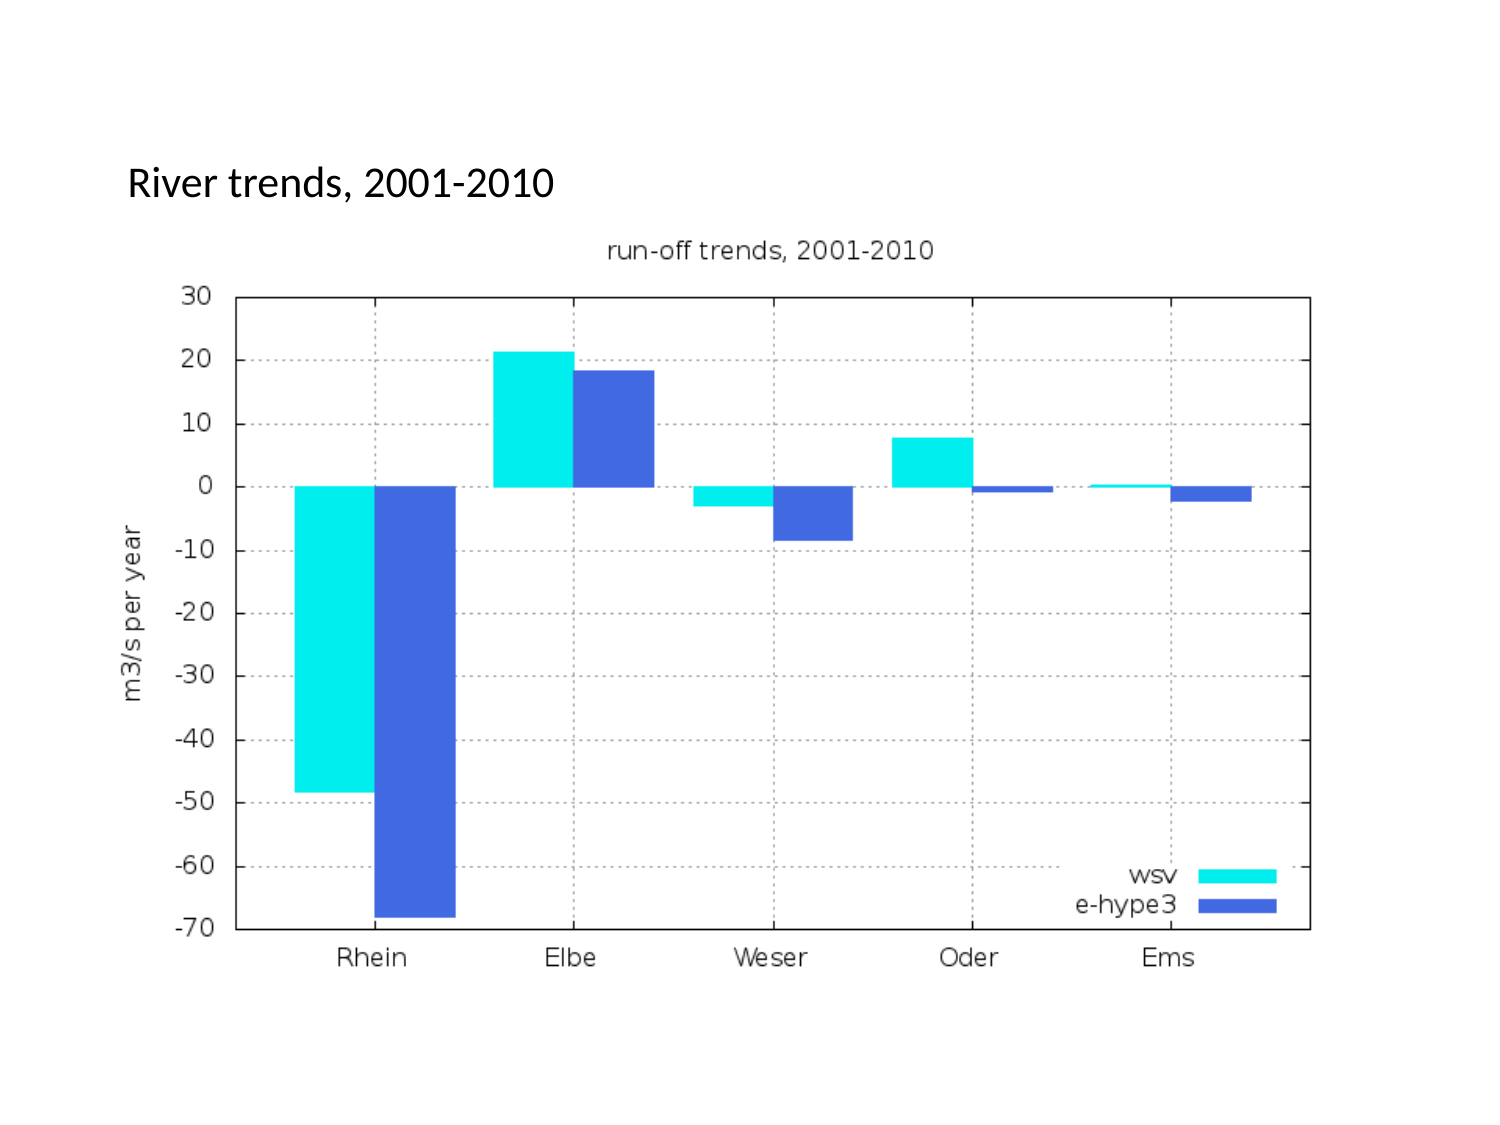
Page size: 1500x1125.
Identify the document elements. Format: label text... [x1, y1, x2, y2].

picture [111, 207, 1363, 990]
title River trends, 2001-2010 A*x + B fit [112, 144, 1388, 386]
